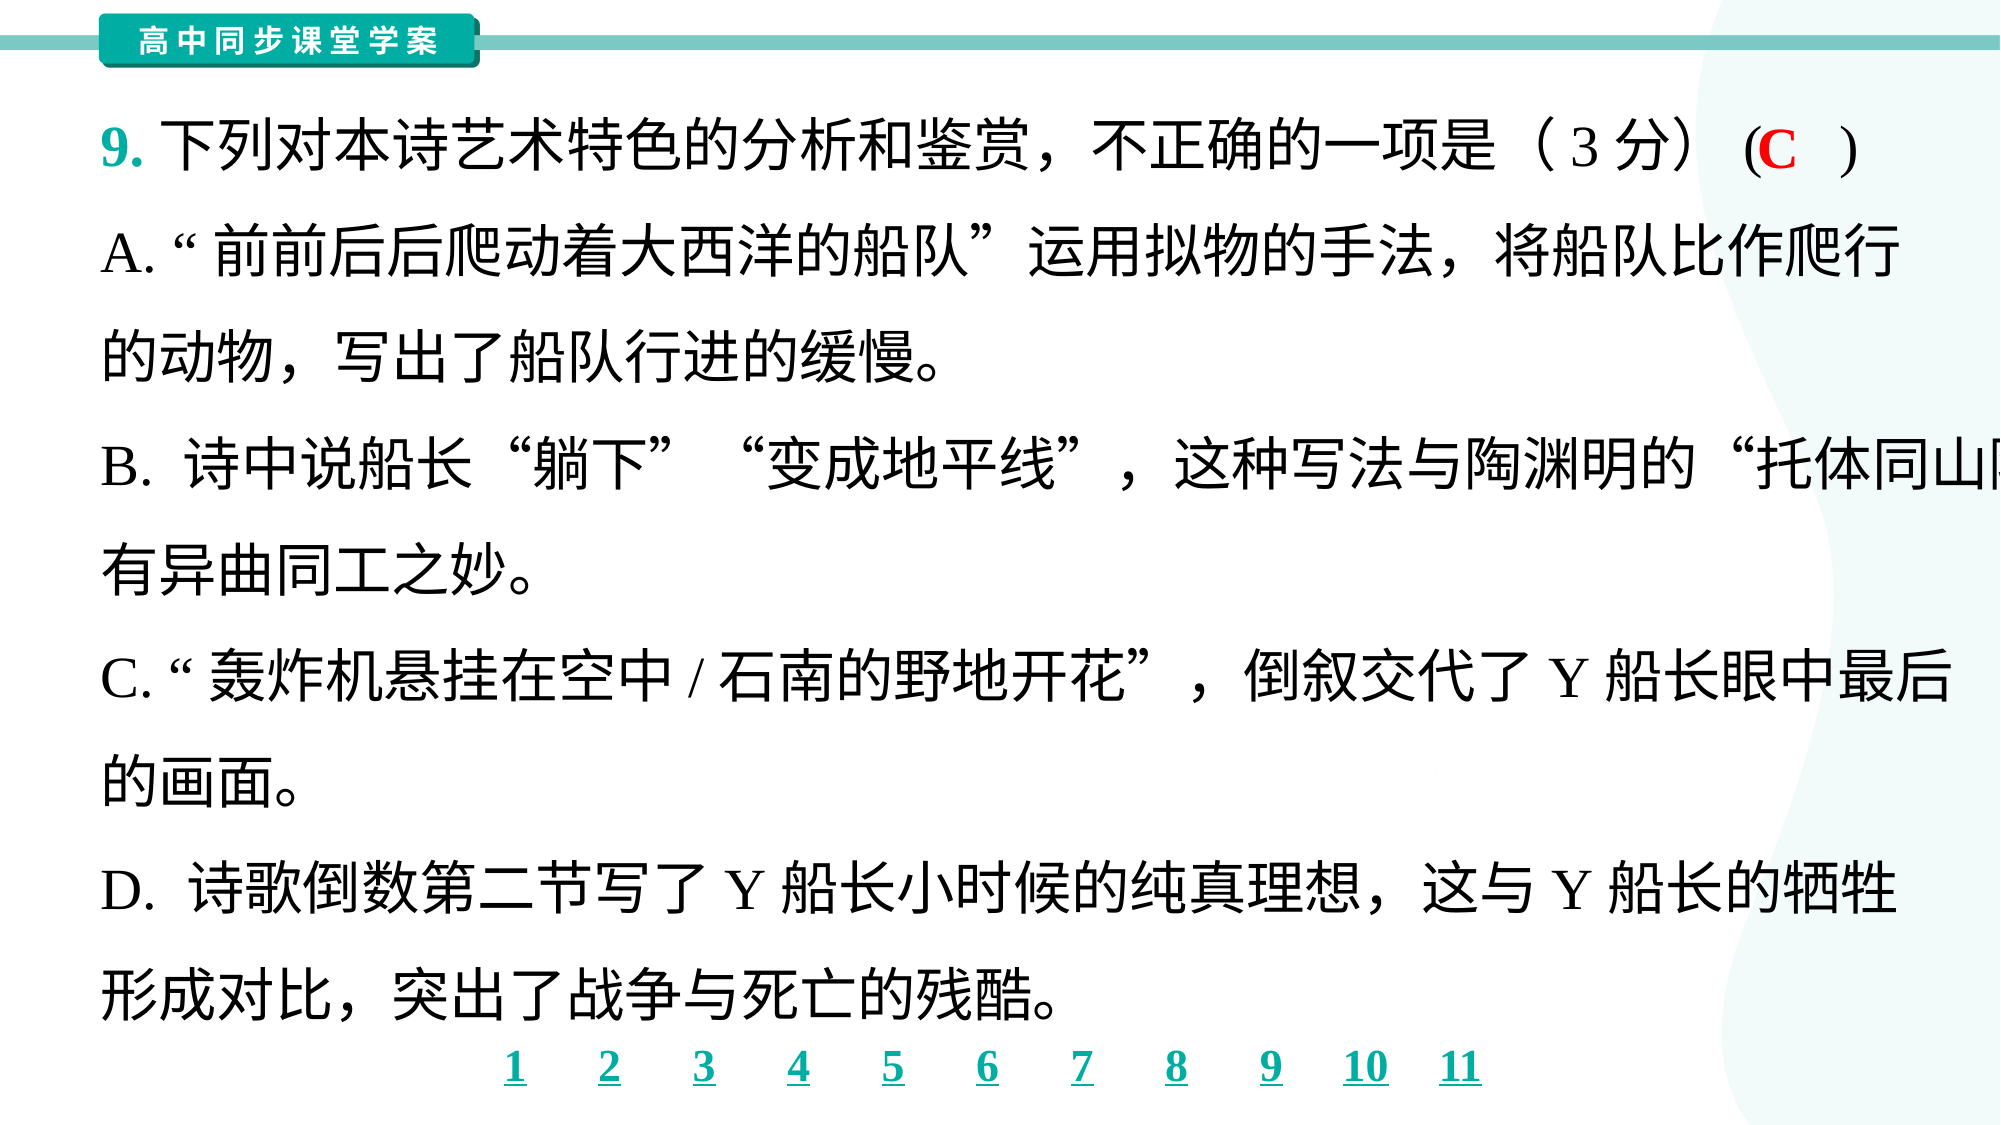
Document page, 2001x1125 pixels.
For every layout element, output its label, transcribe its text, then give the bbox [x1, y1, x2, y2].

picture [0, 0, 2000, 1125]
text_box C [1735, 76, 1821, 177]
text_box A. “前前后后爬动着大西洋的船队”运用拟物的手法，将船队比作爬行 的动物，写出了船队行进的缓慢。 B. 诗中说船长“躺下”“变成地平线”，这种写法与陶渊明的“托体同山阿” 有异曲同工之妙。 C. “轰炸机悬挂在空中/石南的野地开花”，倒叙交代了Y船长眼中最后 的画面。 D. 诗歌倒数第二节写了Y船长小时候的纯真理想，这与Y船长的牺牲 形成对比，突出了战争与死亡的残酷。 [100, 177, 1899, 1028]
text_box 9.下列对本诗艺术特色的分析和鉴赏，不正确的一项是（3分）( ) [1821, 76, 1899, 177]
text_box 9.下列对本诗艺术特色的分析和鉴赏，不正确的一项是（3分）( ) [100, 76, 1735, 177]
